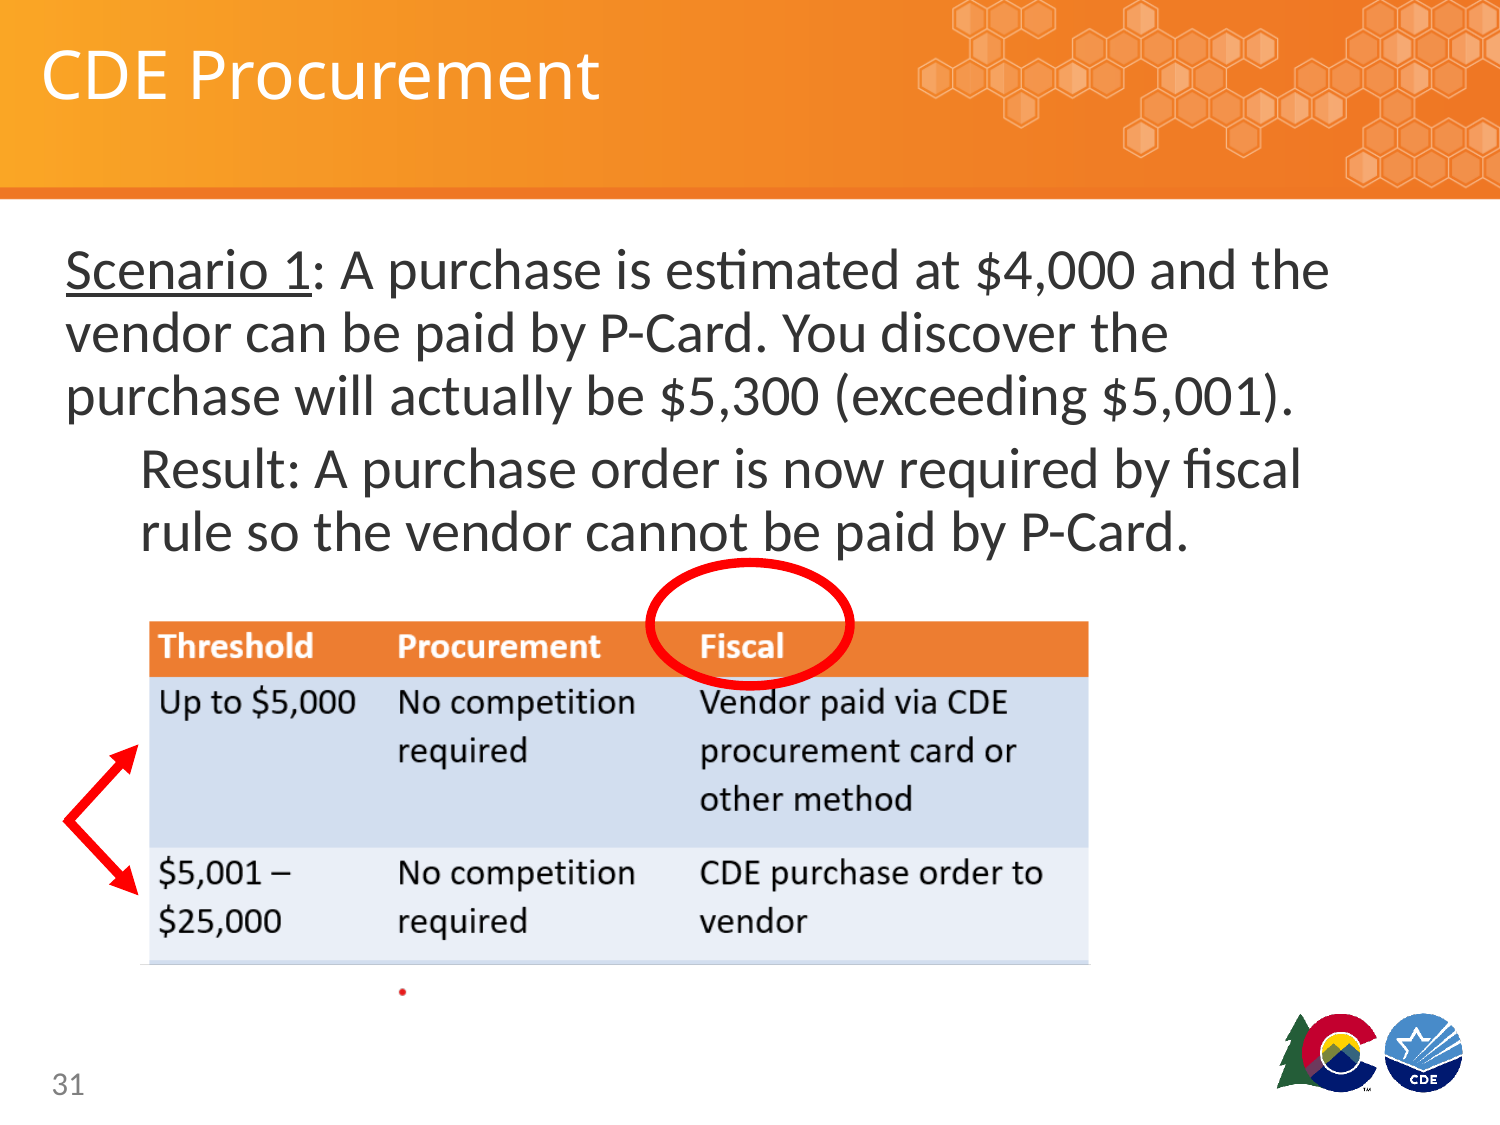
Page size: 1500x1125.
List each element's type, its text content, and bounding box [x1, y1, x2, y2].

text_box [653, 561, 847, 606]
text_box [67, 744, 139, 817]
slide_number 31 [36, 1054, 375, 1115]
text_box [65, 817, 139, 896]
picture [0, 0, 1500, 200]
picture [1275, 1012, 1463, 1093]
list Scenario 1: A purchase is estimated at $4,000 and the vendor can be paid by P-Card. You discover the purchase will actually be $5,300 (exceeding $5,001). Result: A purchase order is now required by fiscal rule so the vendor cannot be paid by P-Card. [65, 239, 1360, 1055]
title CDE Procurement [40, 41, 1386, 166]
picture [140, 606, 1091, 997]
